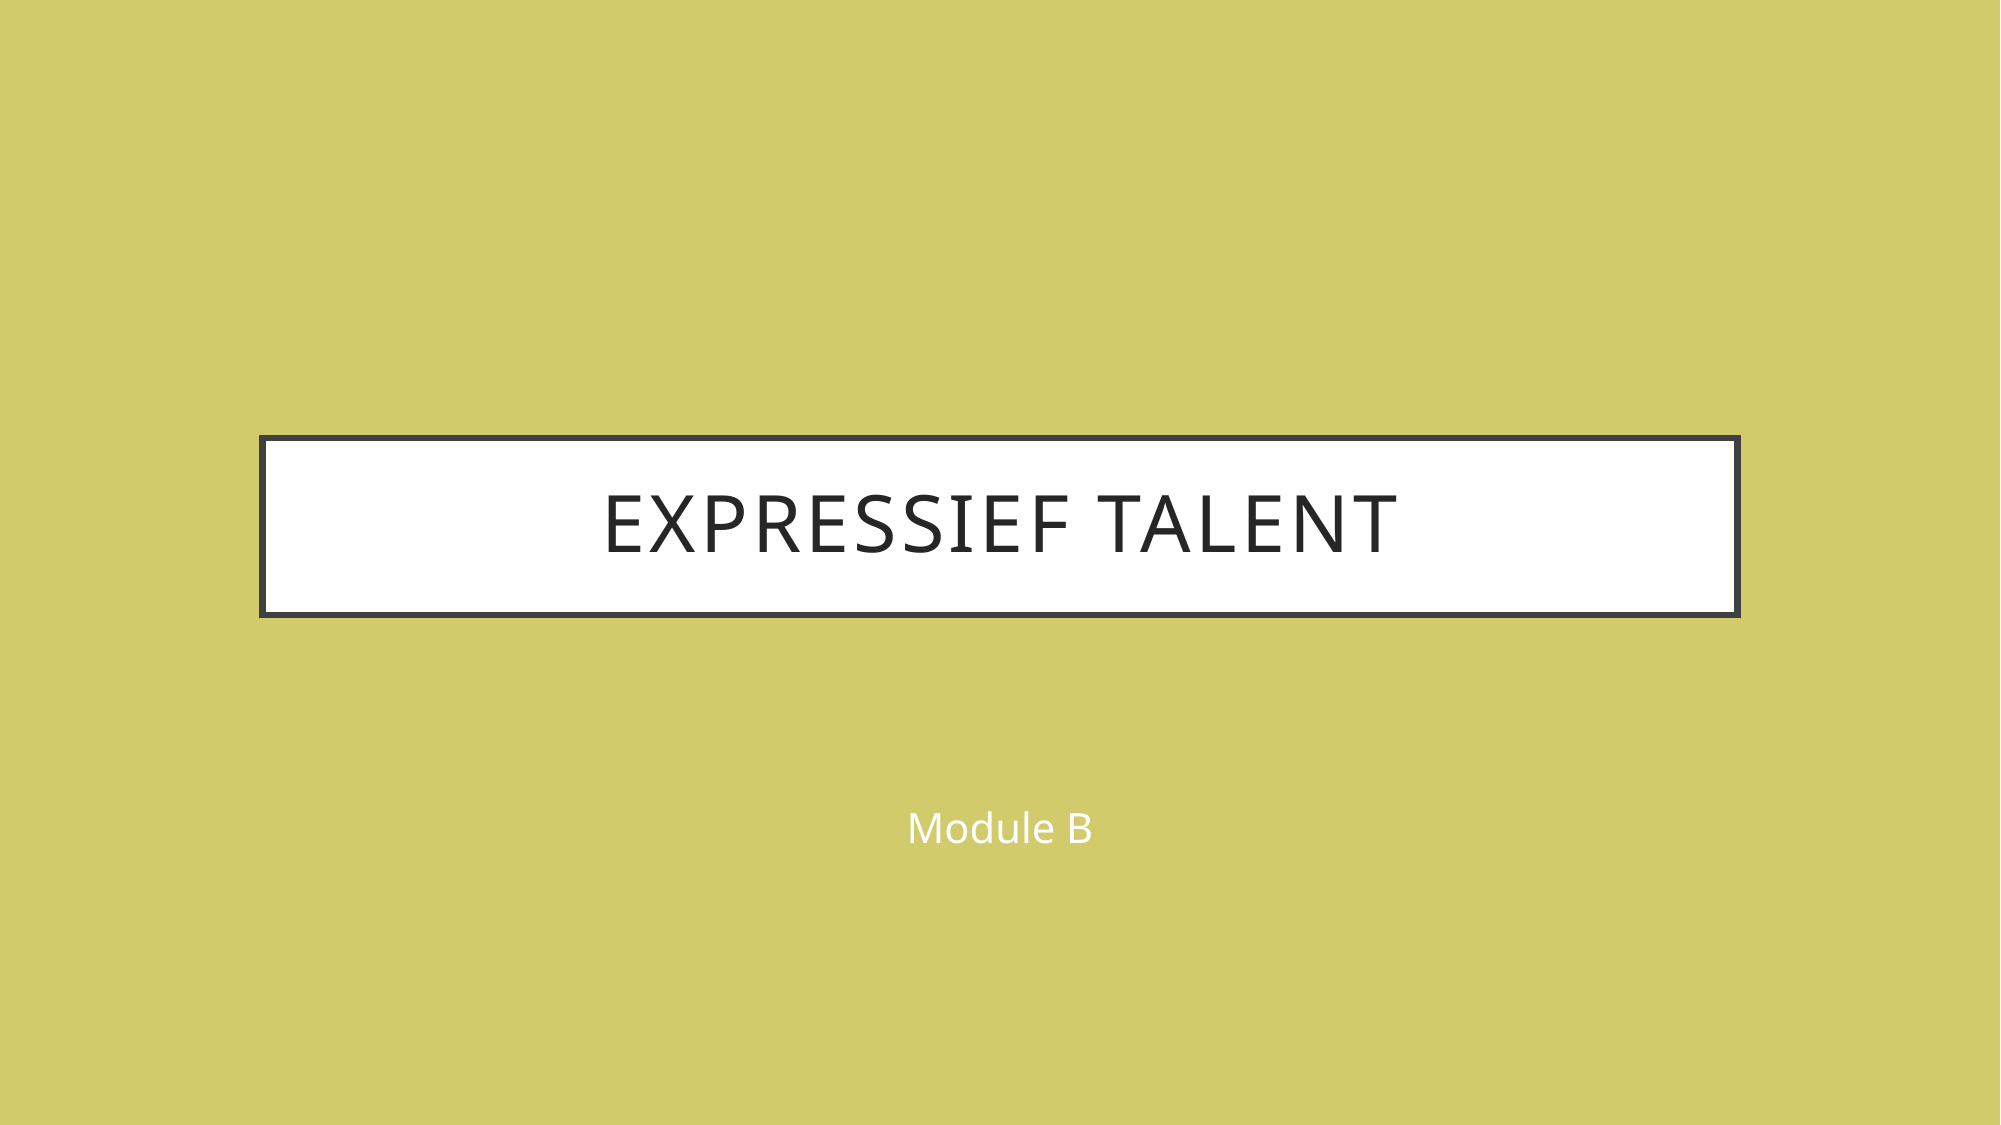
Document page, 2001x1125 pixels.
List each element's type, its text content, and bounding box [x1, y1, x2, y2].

subtitle Module B [442, 793, 1558, 998]
title Expressief talent [259, 435, 1741, 618]
